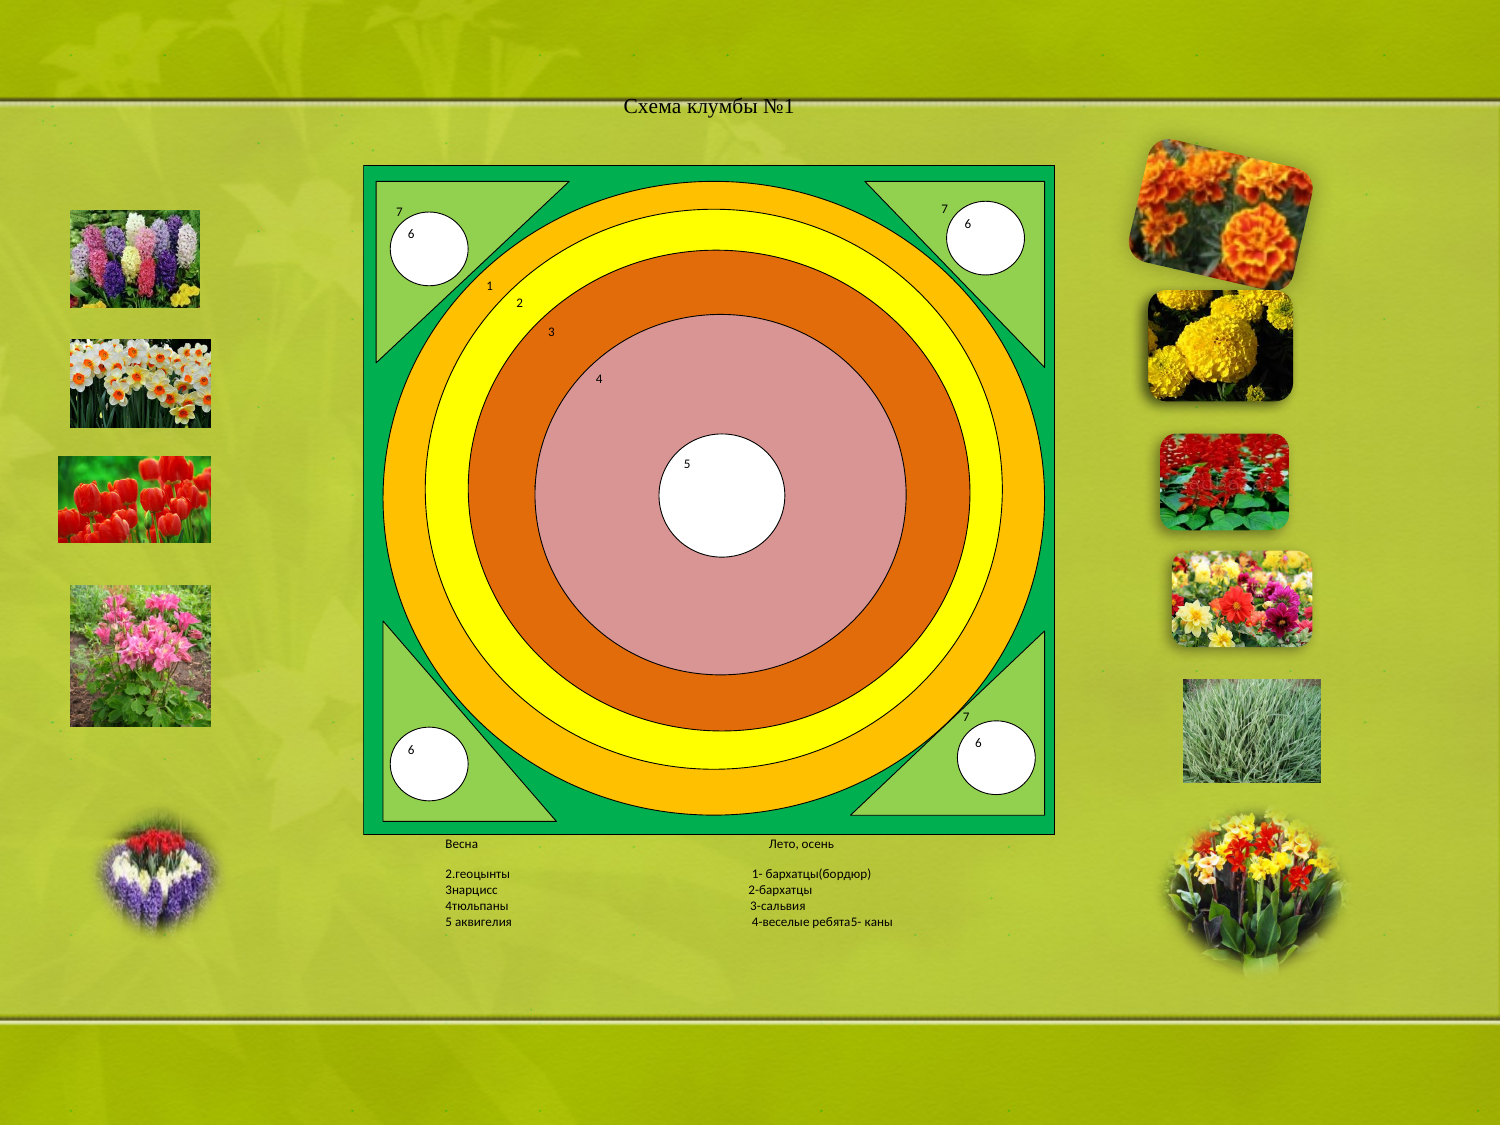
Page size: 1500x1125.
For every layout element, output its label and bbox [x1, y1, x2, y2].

list [363, 93, 1056, 970]
picture [0, 0, 1500, 1125]
